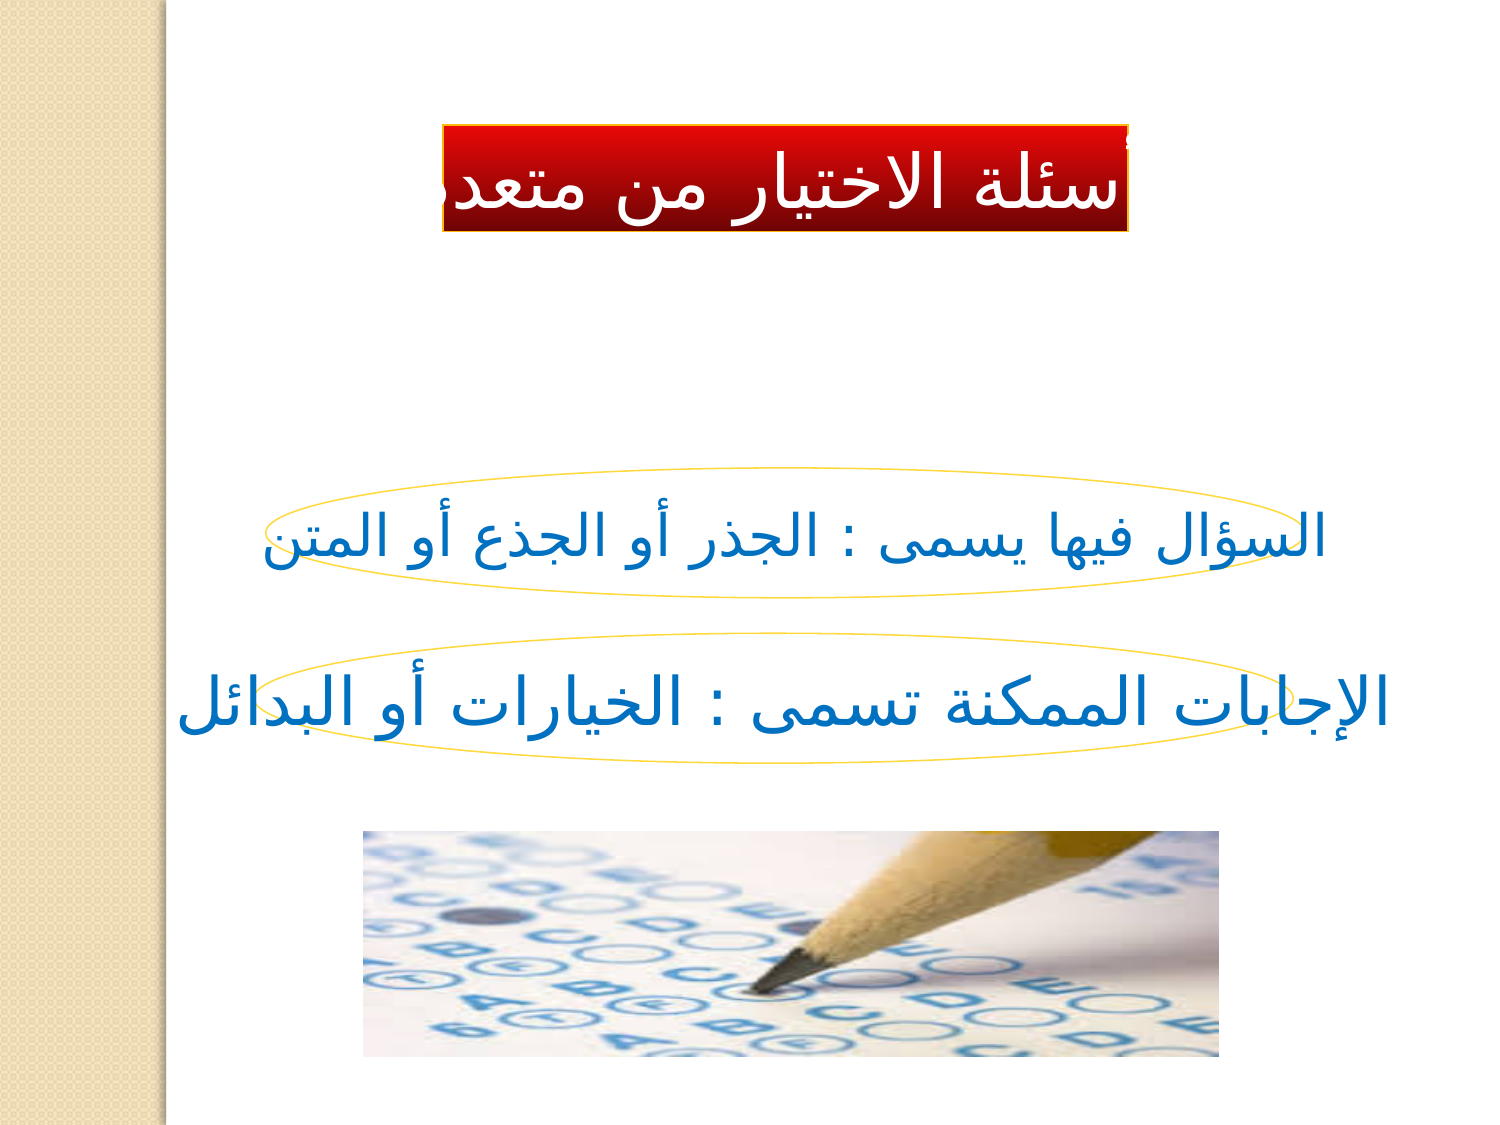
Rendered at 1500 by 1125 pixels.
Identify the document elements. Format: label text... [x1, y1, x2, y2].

picture [362, 831, 1219, 1058]
text_box أسئلة الاختيار من متعدد [442, 125, 1129, 232]
text_box الإجابات الممكنة تسمى : الخيارات أو البدائل [253, 633, 1294, 764]
text_box السؤال فيها يسمى : الجذر أو الجذع أو المتن [265, 467, 1306, 598]
